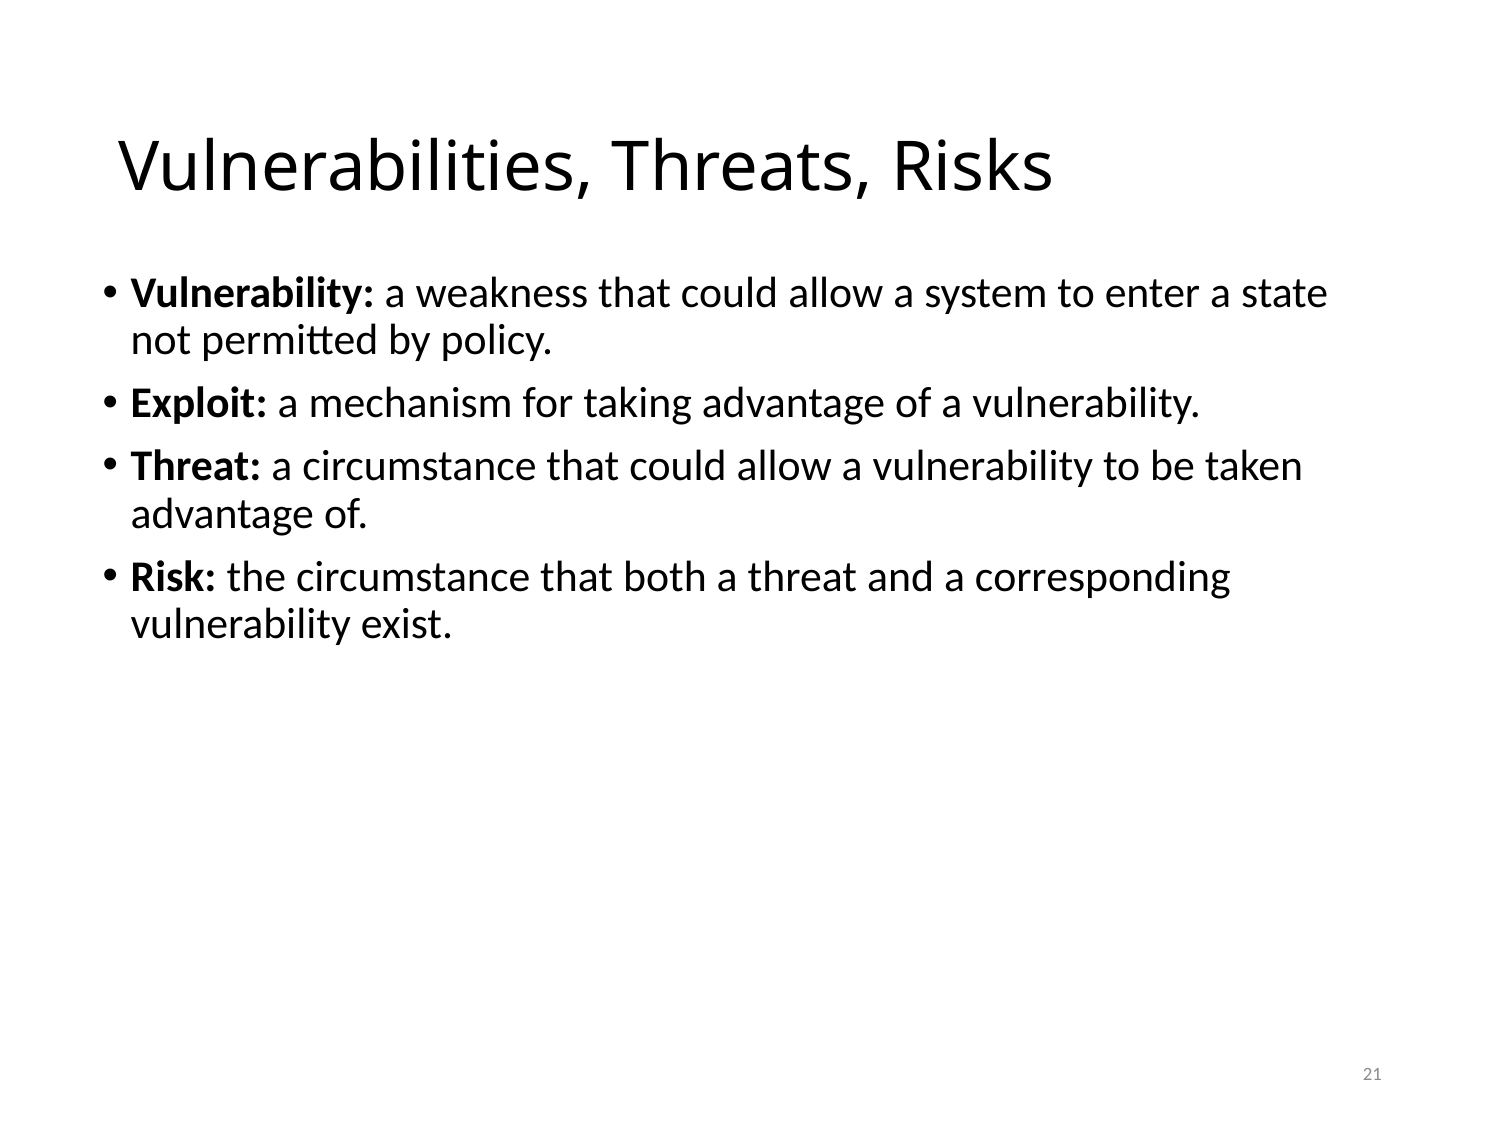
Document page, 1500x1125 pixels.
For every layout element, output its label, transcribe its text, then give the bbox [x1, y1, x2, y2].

list Vulnerability: a weakness that could allow a system to enter a state not permitted by policy. Exploit: a mechanism for taking advantage of a vulnerability. Threat: a circumstance that could allow a vulnerability to be taken advantage of. Risk: the circumstance that both a threat and a corresponding vulnerability exist. [87, 262, 1400, 1058]
slide_number 21 [1059, 1042, 1397, 1103]
title Vulnerabilities, Threats, Risks [103, 59, 1397, 262]
